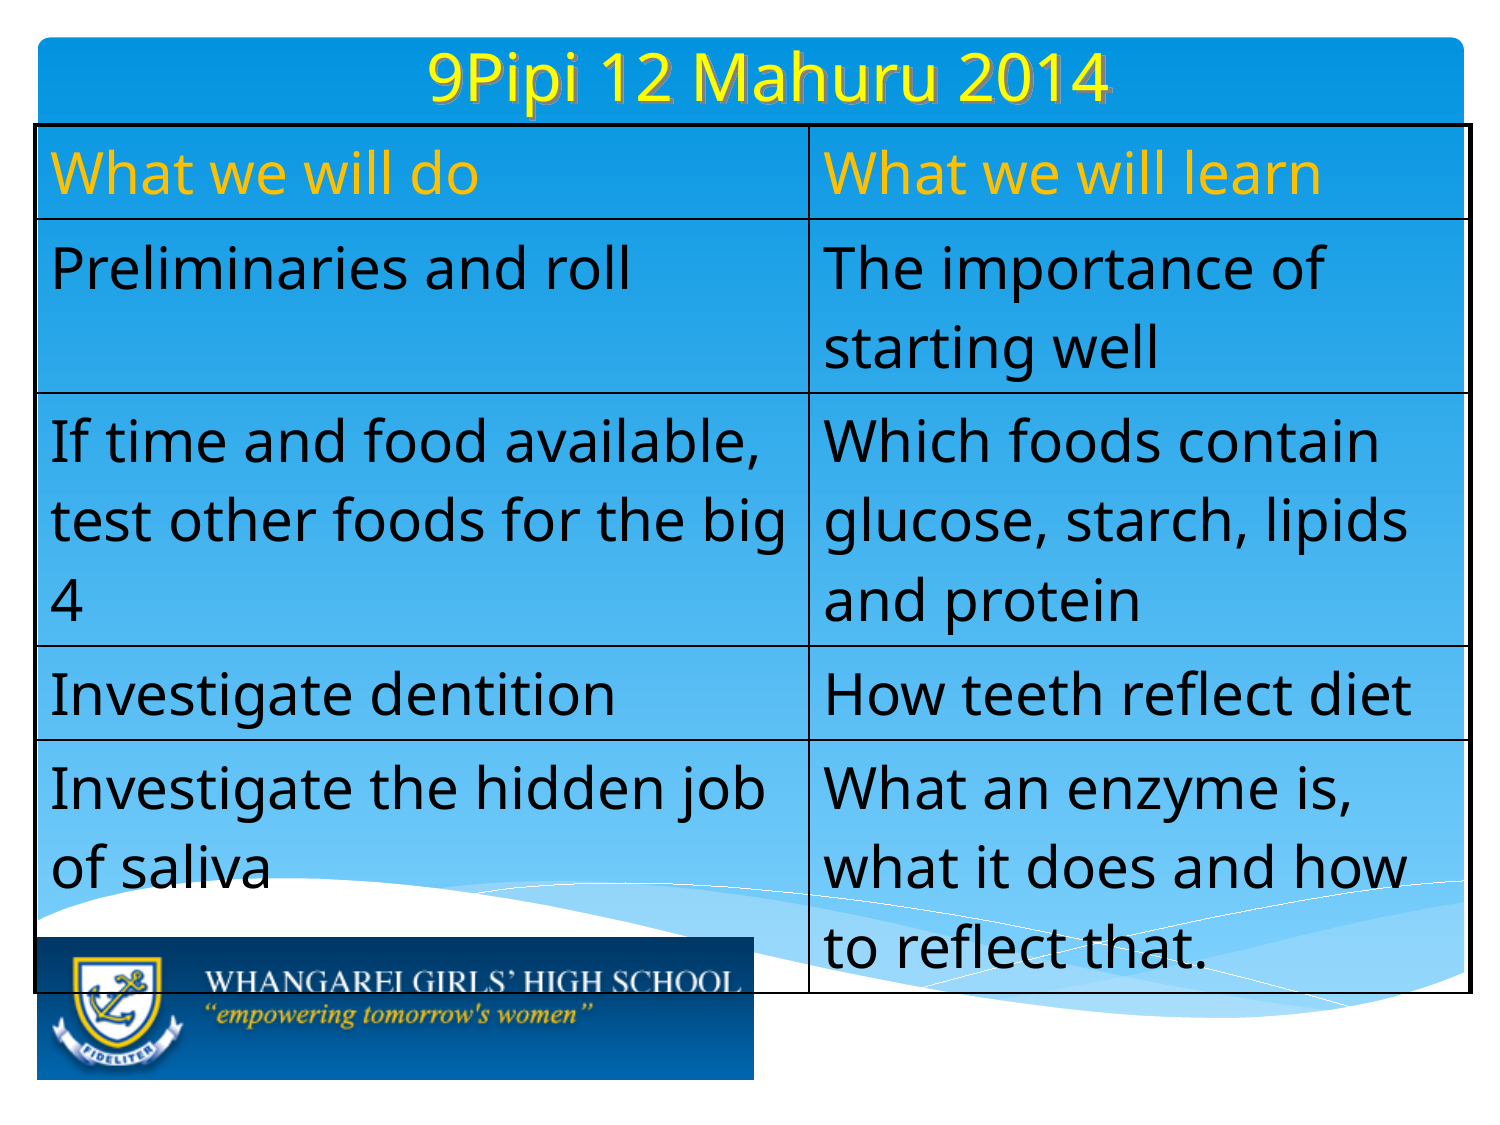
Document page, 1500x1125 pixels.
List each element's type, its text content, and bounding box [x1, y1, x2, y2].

table_cell Investigate dentition [37, 647, 808, 739]
table_cell How teeth reflect diet [810, 647, 1468, 739]
table_cell Investigate the hidden job of saliva [37, 741, 808, 992]
table_cell Preliminaries and roll [37, 220, 808, 392]
table_header What we will do [37, 127, 808, 218]
table_cell The importance of starting well [810, 220, 1468, 392]
text_box 9Pipi 12 Mahuru 2014 [162, 24, 1375, 123]
table_cell What an enzyme is, what it does and how to reflect that. [810, 741, 1468, 992]
table_cell Which foods contain glucose, starch, lipids and protein [810, 394, 1468, 645]
table_cell If time and food available, test other foods for the big 4 [37, 394, 808, 645]
table_header What we will learn [810, 127, 1468, 218]
picture [37, 937, 754, 1080]
